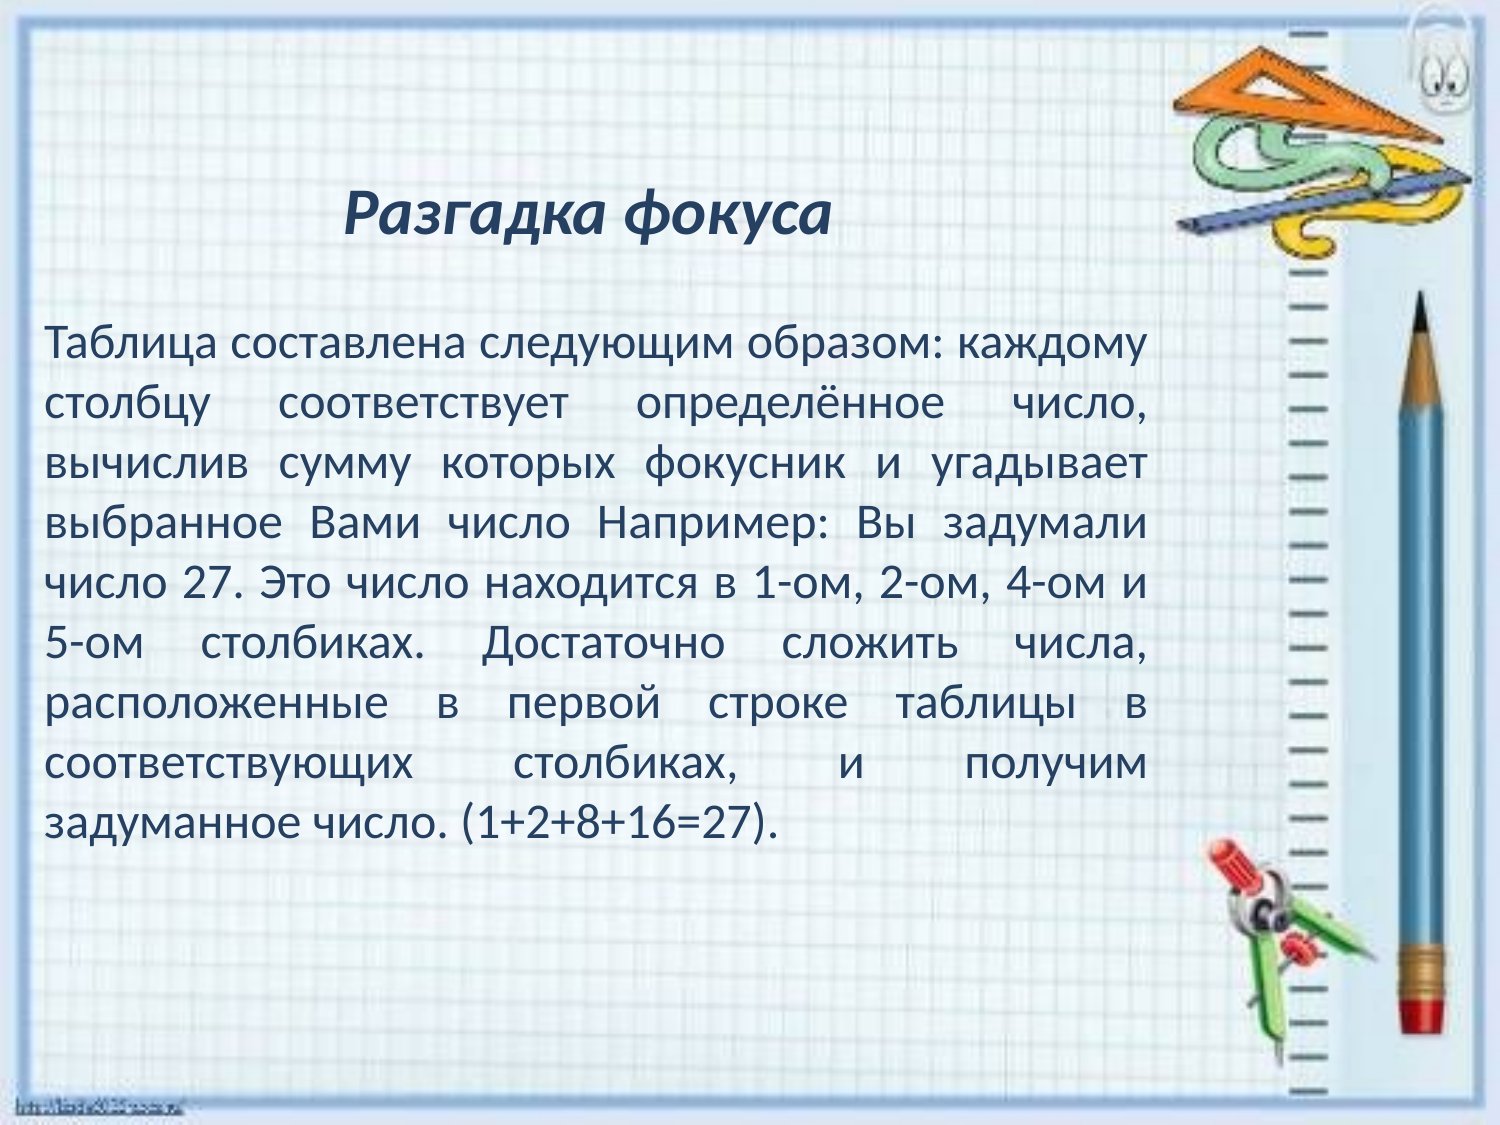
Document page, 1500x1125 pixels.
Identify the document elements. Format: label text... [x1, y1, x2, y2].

text_box Разгадка фокуса Таблица составлена следующим образом: каждому столбцу соответствует определённое число, вычислив сумму которых фокусник и угадывает выбранное Вами число Например: Вы задумали число 27. Это число находится в 1-ом, 2-ом, 4-ом и 5-ом столбиках. Достаточно сложить числа, расположенные в первой строке таблицы в соответствующих столбиках, и получим задуманное число. (1+2+8+16=27). [29, 160, 1164, 856]
picture [0, 0, 1500, 1125]
